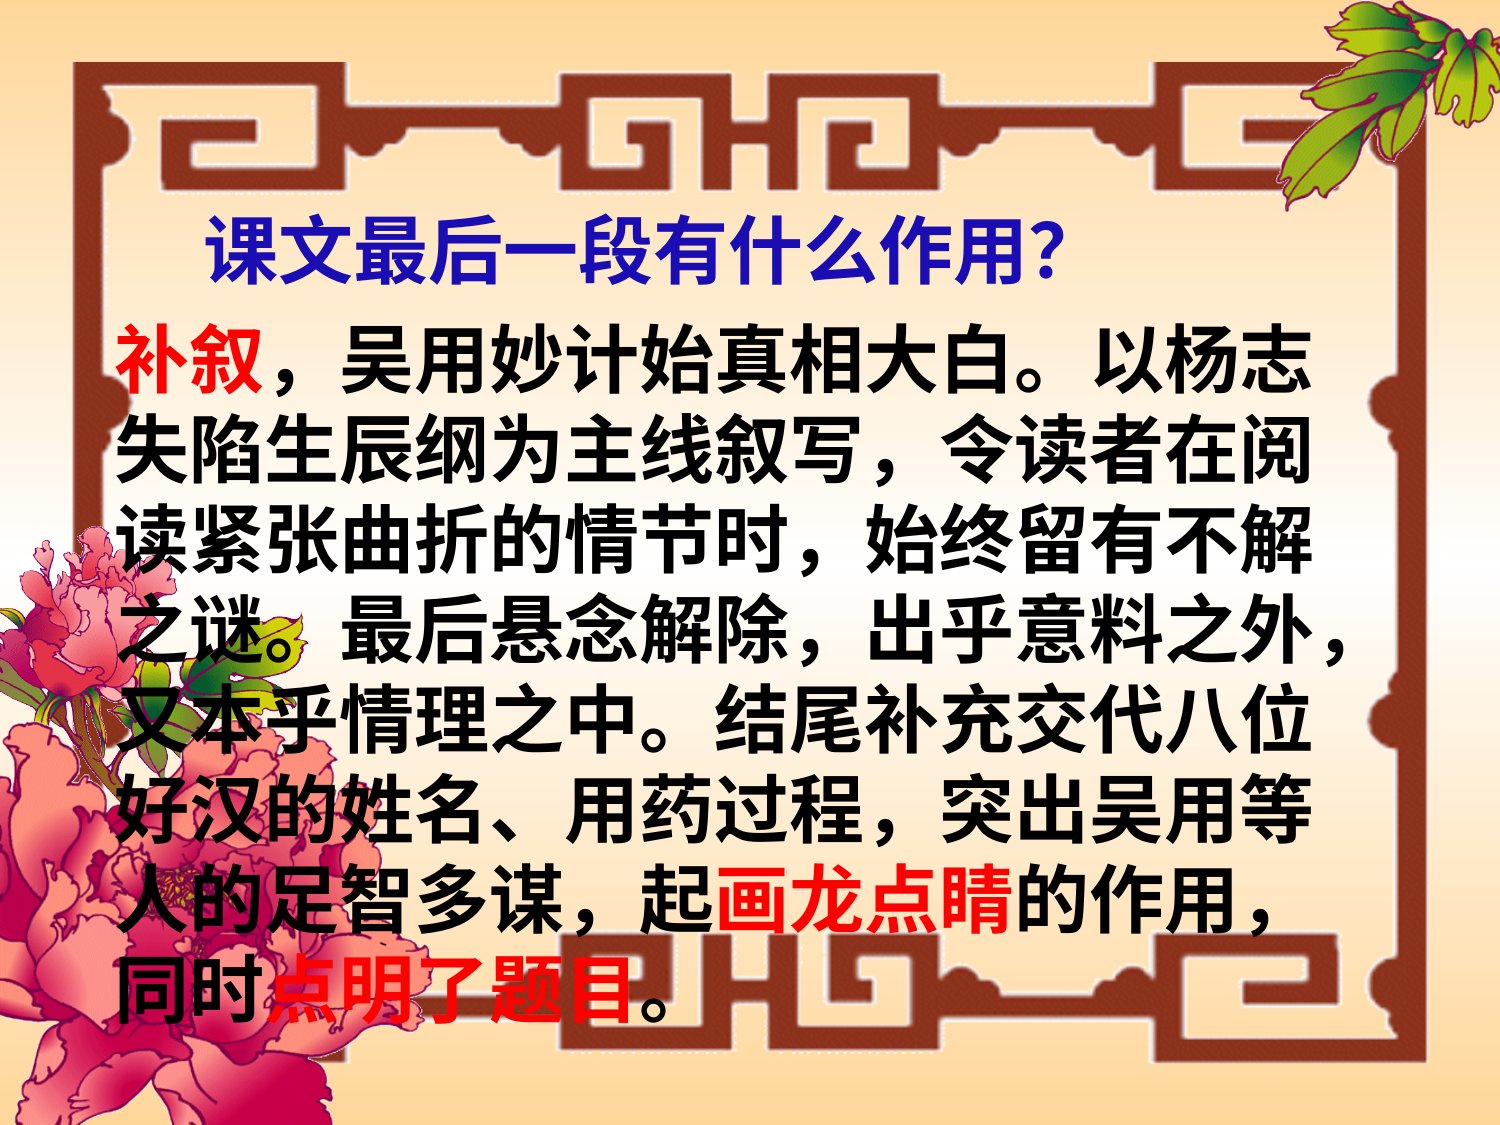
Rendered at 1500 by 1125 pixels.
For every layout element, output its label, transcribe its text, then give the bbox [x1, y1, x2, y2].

picture [0, 0, 1500, 1125]
text_box 课文最后一段有什么作用？ [188, 196, 1135, 301]
text_box 补叙，吴用妙计始真相大白。以杨志失陷生辰纲为主线叙写，令读者在阅读紧张曲折的情节时，始终留有不解之谜。最后悬念解除，出乎意料之外，又本乎情理之中。结尾补充交代八位好汉的姓名、用药过程，突出吴用等人的足智多谋，起画龙点睛的作用，同时点明了题目。 [100, 305, 1365, 1041]
